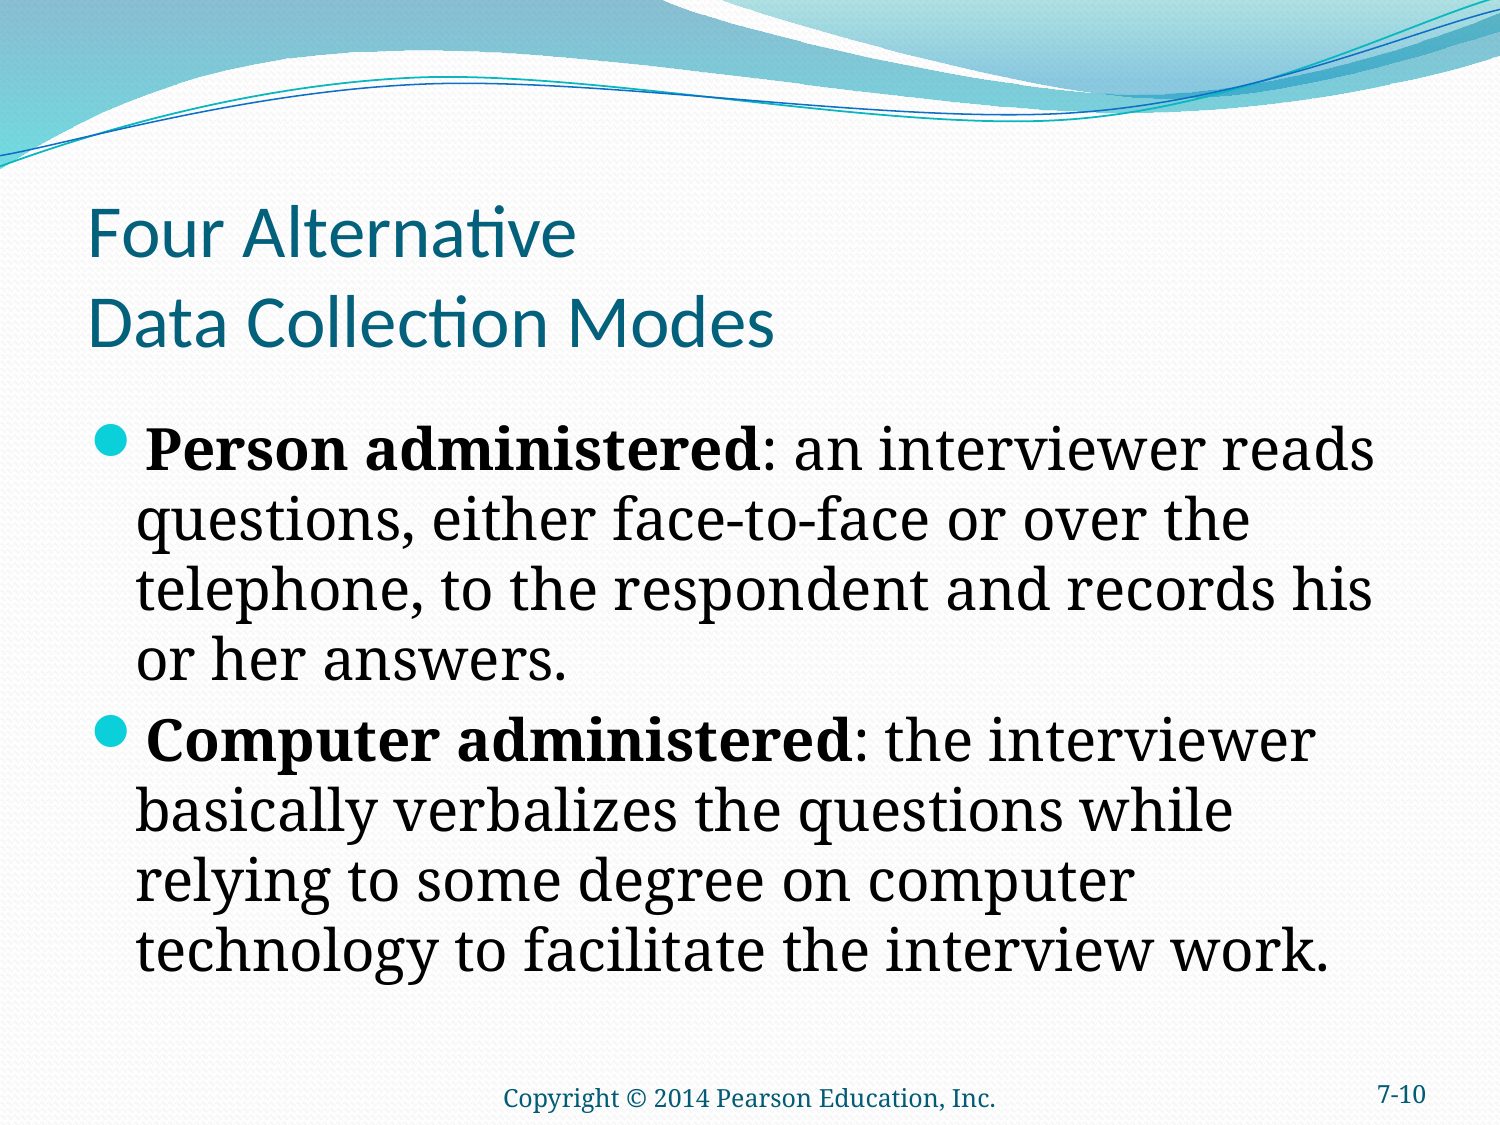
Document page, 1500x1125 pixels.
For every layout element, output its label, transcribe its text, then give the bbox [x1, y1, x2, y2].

title Four Alternative Data Collection Modes [87, 174, 1438, 363]
list Person administered: an interviewer reads questions, either face-to-face or over the telephone, to the respondent and records his or her answers. Computer administered: the interviewer basically verbalizes the questions while relying to some degree on computer technology to facilitate the interview work. [74, 404, 1426, 1125]
